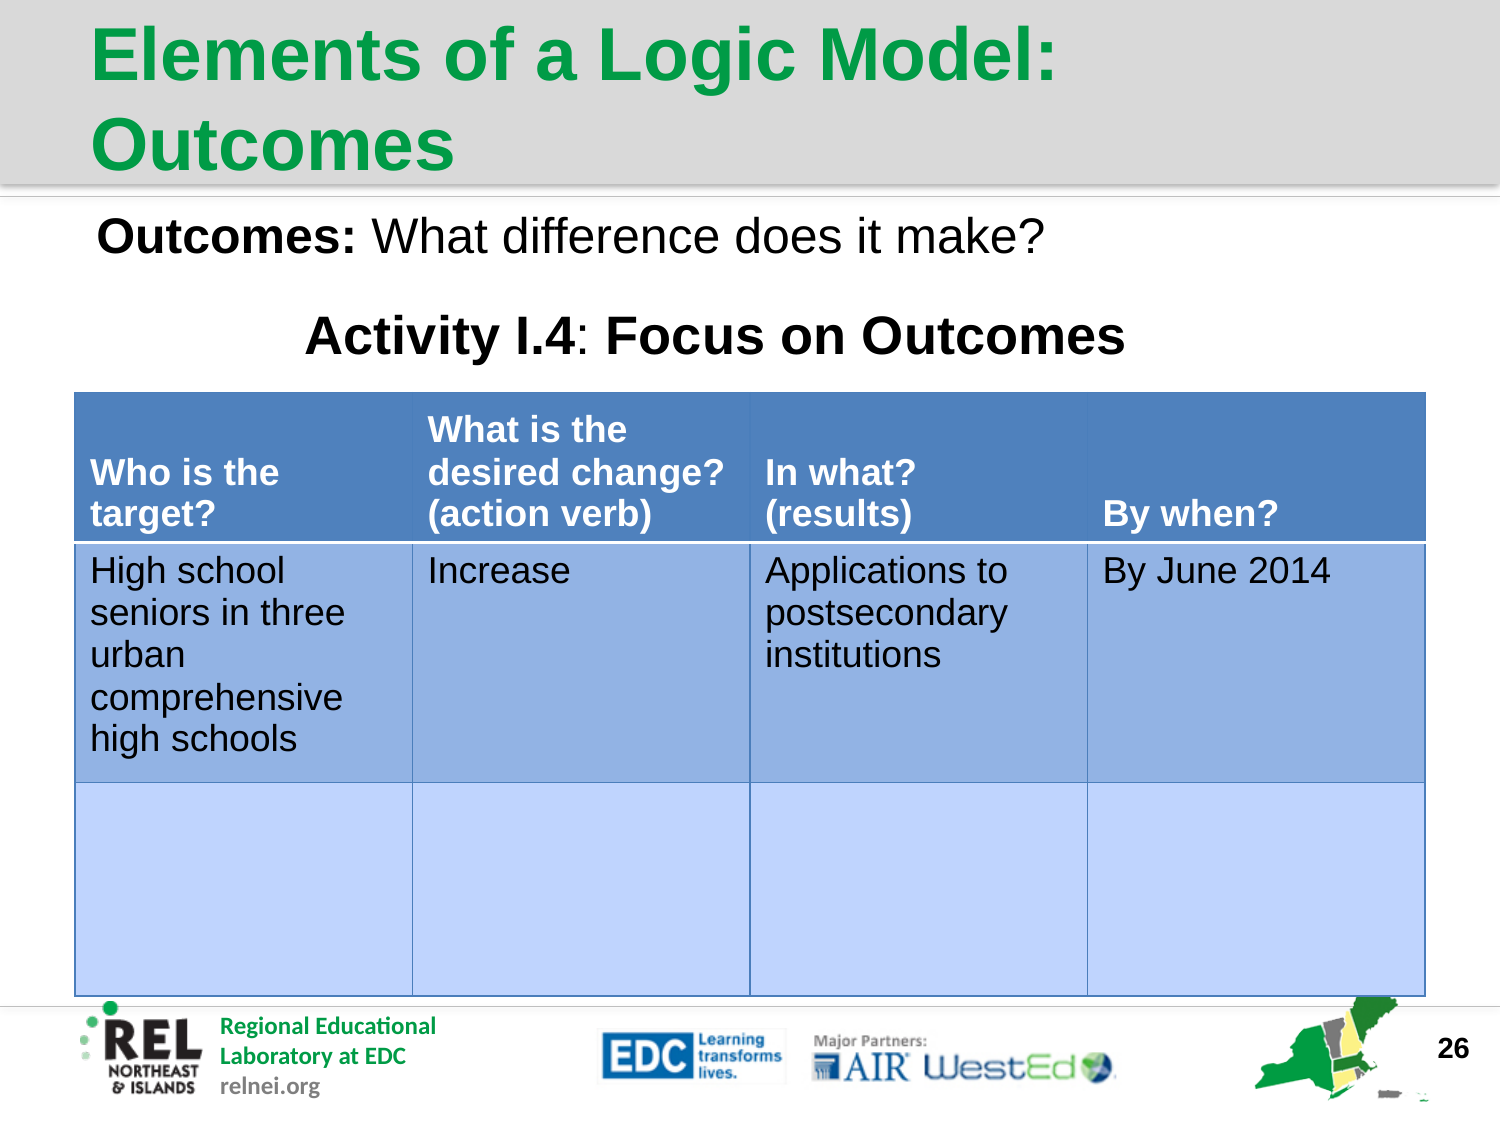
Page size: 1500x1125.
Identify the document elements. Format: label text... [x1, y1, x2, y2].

picture [1245, 964, 1442, 1103]
table_cell By June 2014 [1088, 544, 1424, 782]
table_cell [751, 783, 1087, 995]
table_cell Applications to postsecondary institutions [751, 544, 1087, 782]
table_cell [1088, 783, 1424, 995]
picture [80, 1001, 227, 1108]
title Elements of a Logic Model: Outcomes [75, 25, 1425, 165]
text_box Outcomes: What difference does it make? Activity I.4: Focus on Outcomes [81, 196, 1352, 373]
table_header Who is the target? [76, 393, 412, 541]
table_cell [76, 783, 412, 995]
table_cell High school seniors in three urban comprehensive high schools [76, 544, 412, 782]
table_cell [413, 783, 749, 995]
picture [594, 1028, 1138, 1091]
table_header By when? [1088, 393, 1424, 541]
table_cell Increase [413, 544, 749, 782]
table_header In what? (results) [751, 393, 1087, 541]
table_header What is the desired change? (action verb) [413, 393, 749, 541]
slide_number 26 [1393, 1016, 1485, 1077]
